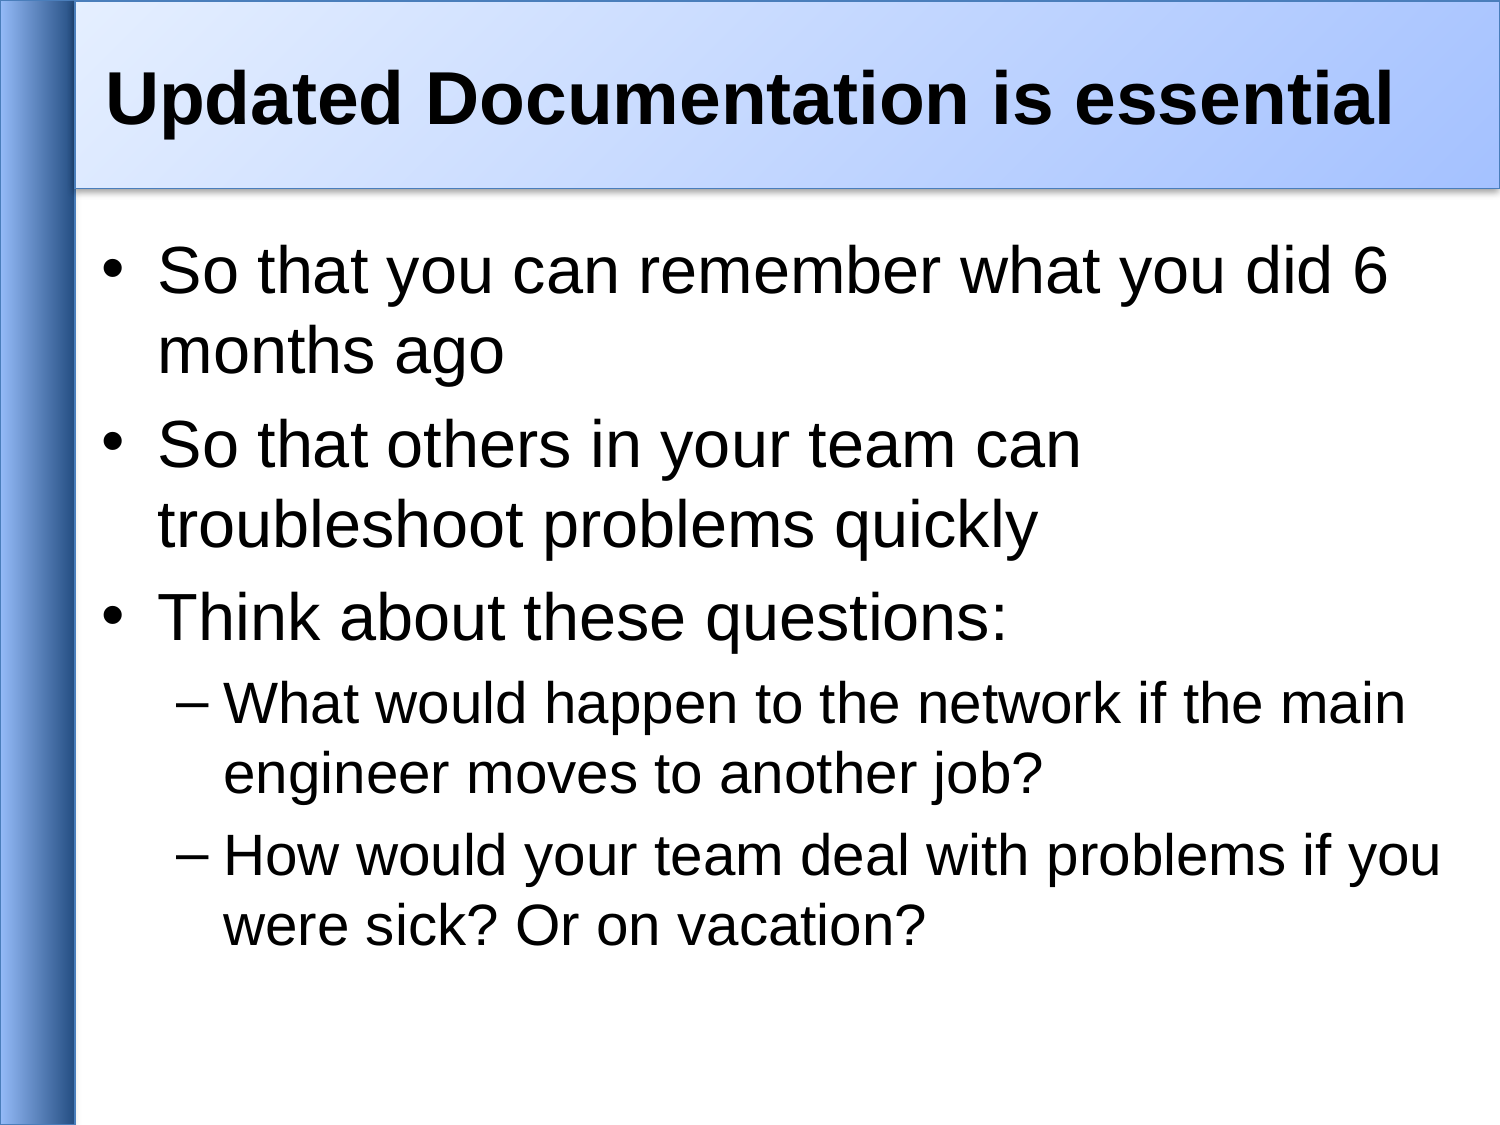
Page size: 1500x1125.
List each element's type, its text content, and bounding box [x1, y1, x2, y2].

title Updated Documentation is essential [74, 0, 1500, 189]
list So that you can remember what you did 6 months ago So that others in your team can troubleshoot problems quickly Think about these questions: What would happen to the network if the main engineer moves to another job? How would your team deal with problems if you were sick? Or on vacation? [86, 219, 1470, 1116]
